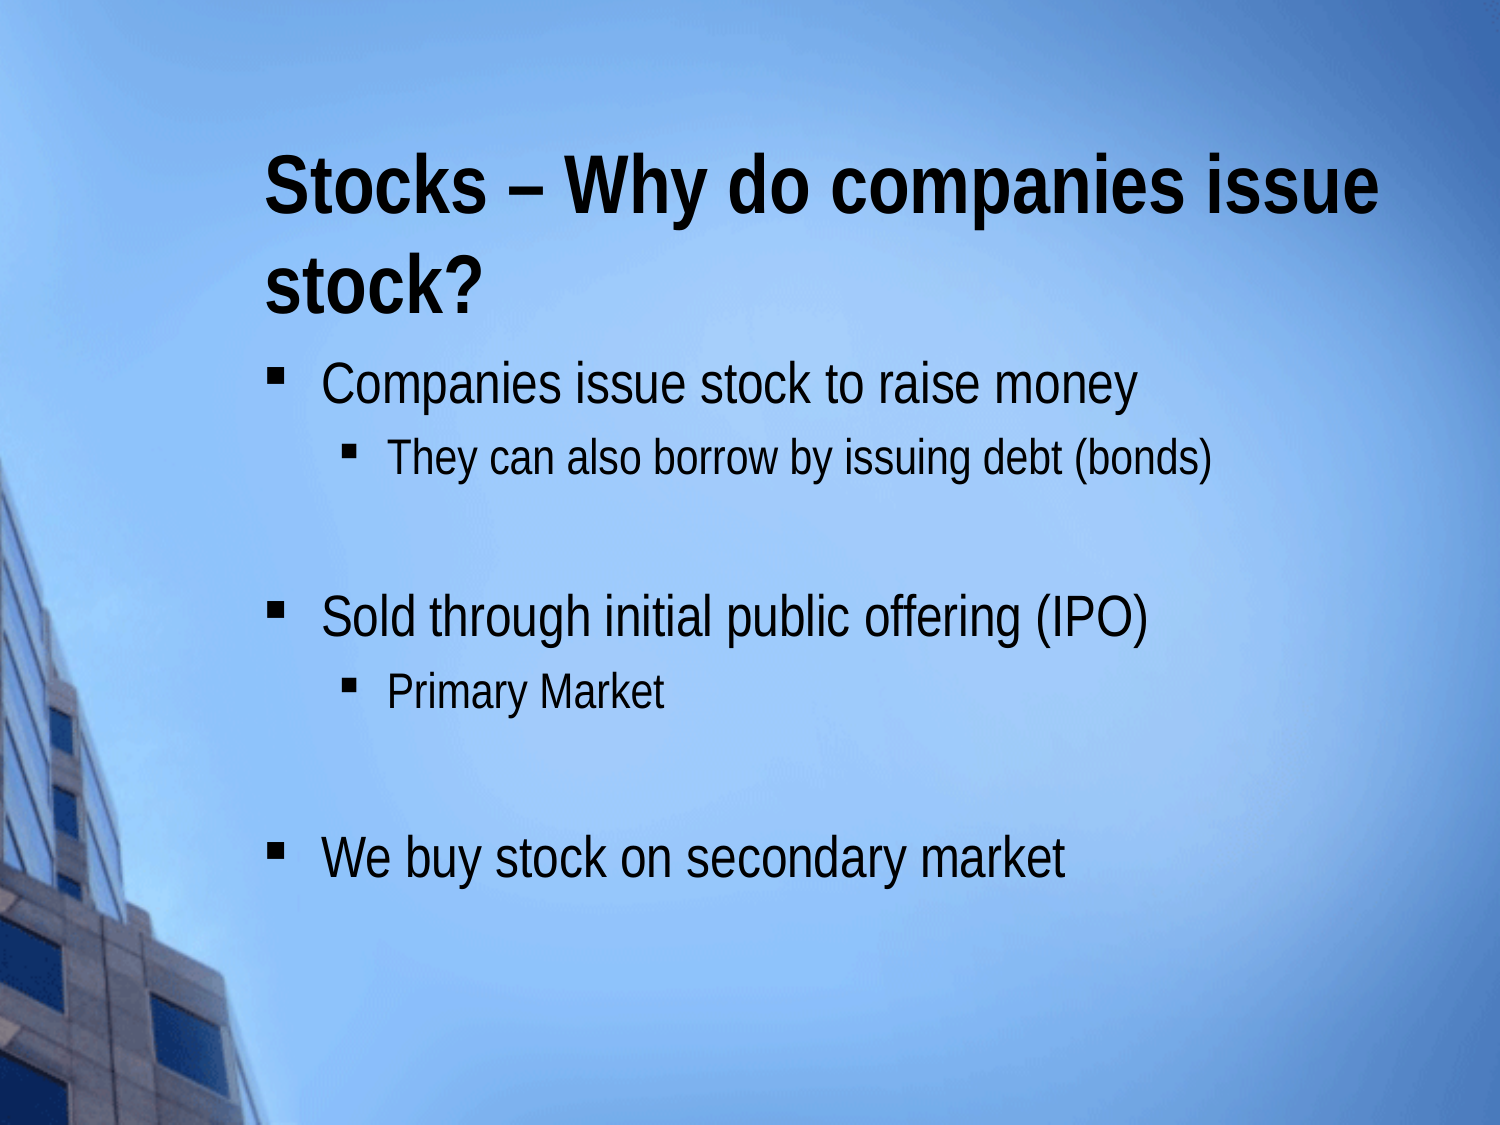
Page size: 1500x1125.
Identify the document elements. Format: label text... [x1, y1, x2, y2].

list Companies issue stock to raise money They can also borrow by issuing debt (bonds) Sold through initial public offering (IPO) Primary Market We buy stock on secondary market [249, 337, 1413, 913]
picture [0, 0, 1500, 1125]
title Stocks – Why do companies issue stock? [249, 112, 1413, 337]
